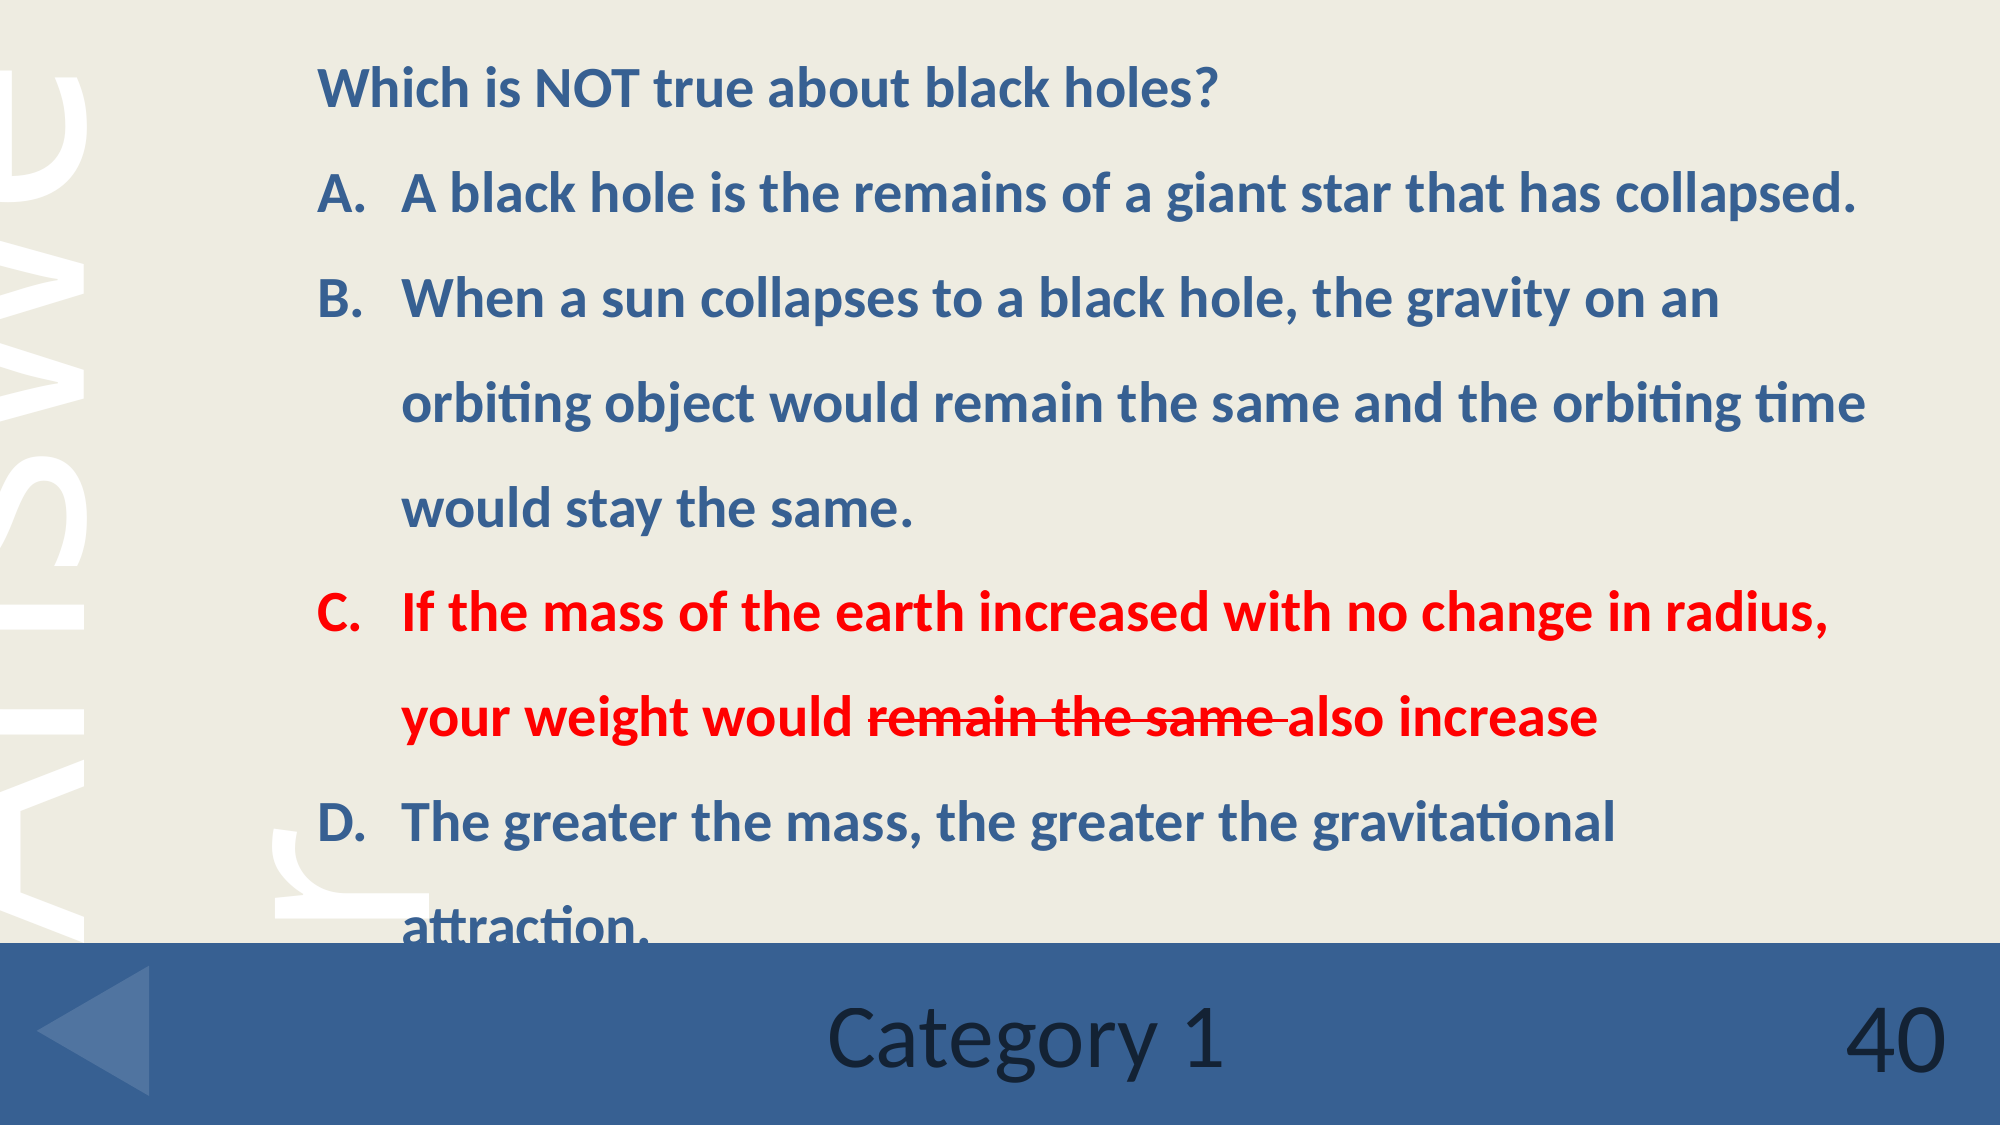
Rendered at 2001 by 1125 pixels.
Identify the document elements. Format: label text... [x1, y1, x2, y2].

list 40 [1927, 967, 1963, 1097]
title Category 1 [126, 937, 1927, 1125]
list Which is NOT true about black holes? A black hole is the remains of a giant star that has collapsed. When a sun collapses to a black hole, the gravity on an orbiting object would remain the same and the orbiting time would stay the same. If the mass of the earth increased with no change in radius, your weight would remain the same also increase The greater the mass, the greater the gravitational attraction. [302, 92, 1897, 937]
